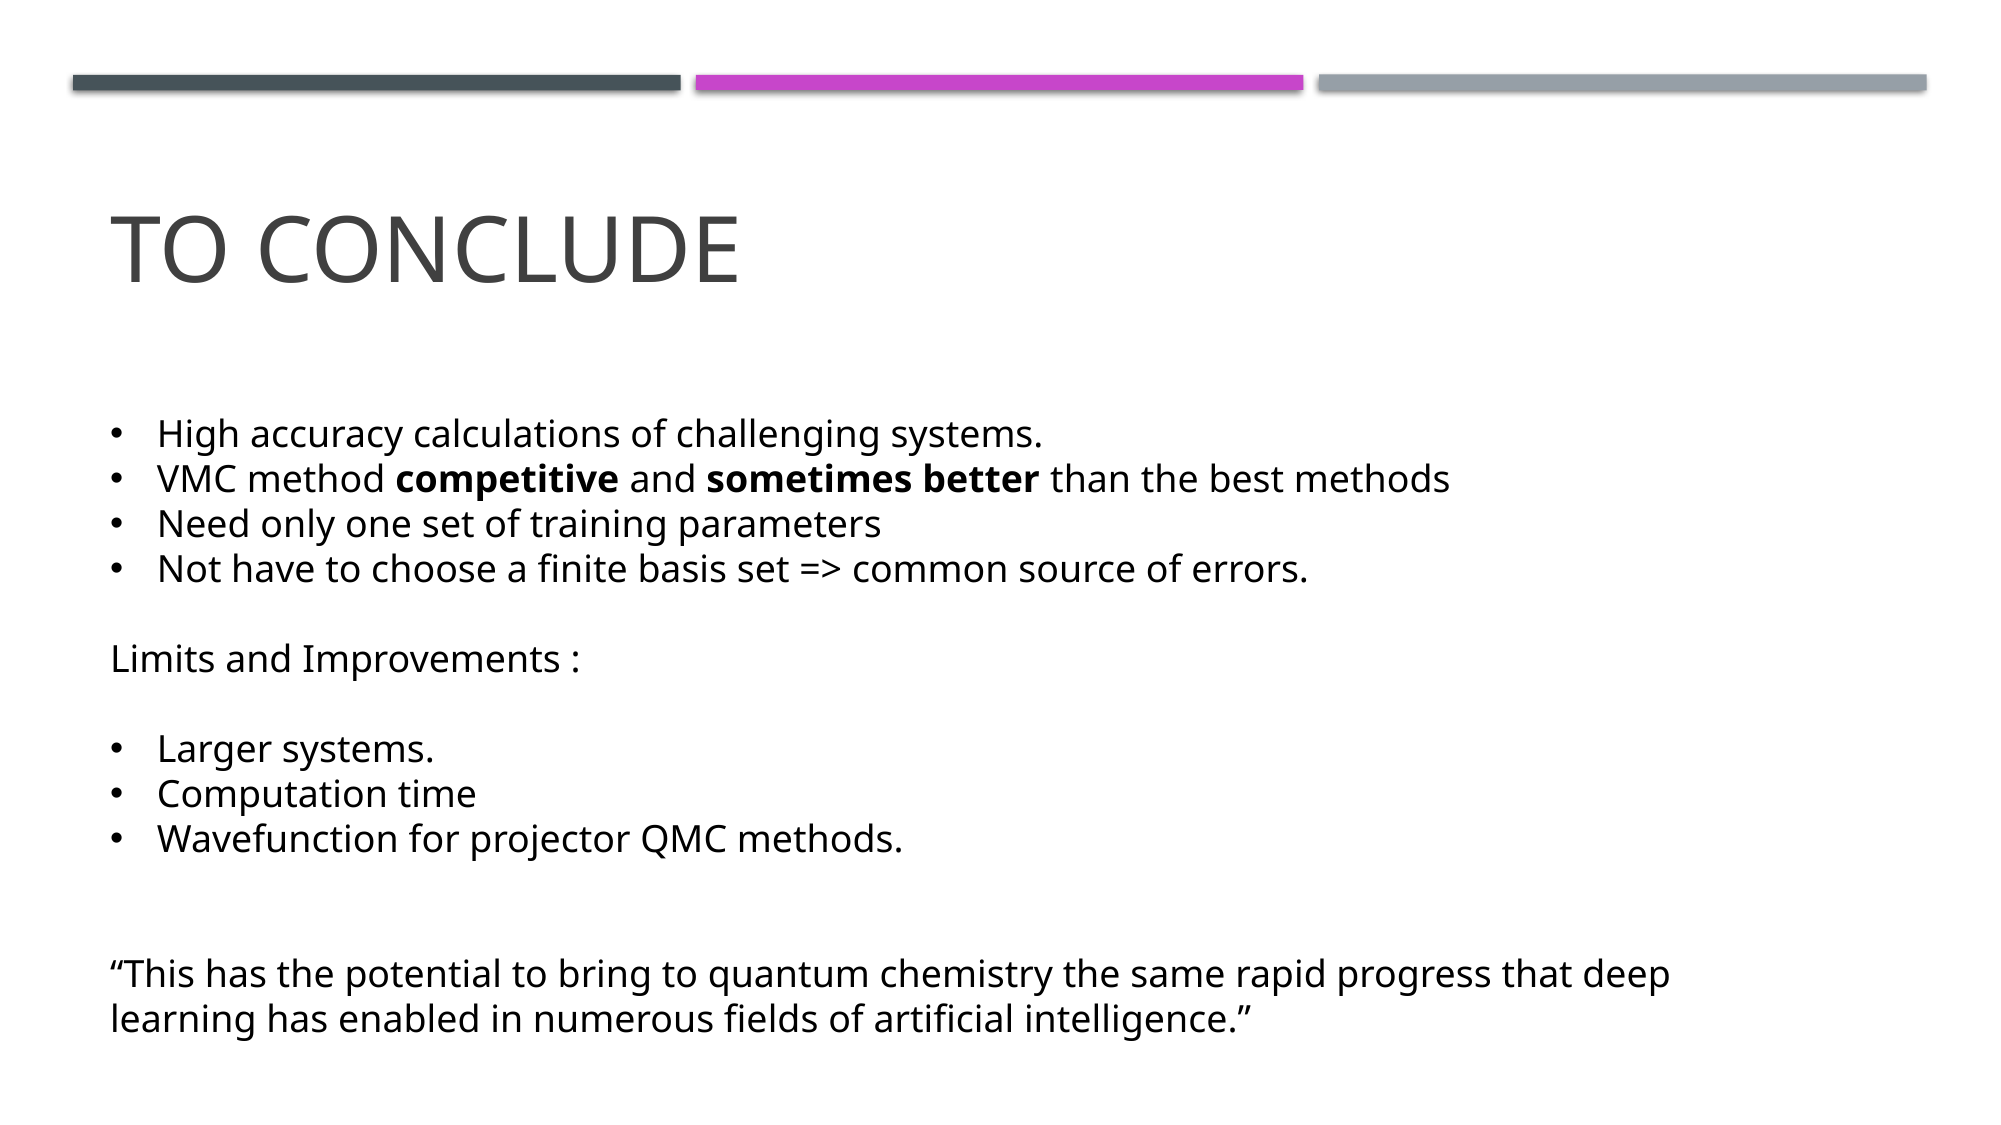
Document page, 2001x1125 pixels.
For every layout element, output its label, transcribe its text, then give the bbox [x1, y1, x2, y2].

text_box High accuracy calculations of challenging systems. VMC method competitive and sometimes better than the best methods Need only one set of training parameters Not have to choose a finite basis set => common source of errors. Limits and Improvements : Larger systems. Computation time Wavefunction for projector QMC methods. “This has the potential to bring to quantum chemistry the same rapid progress that deep learning has enabled in numerous fields of artificial intelligence.” [95, 402, 1953, 1048]
title To conclude [95, 115, 1905, 311]
